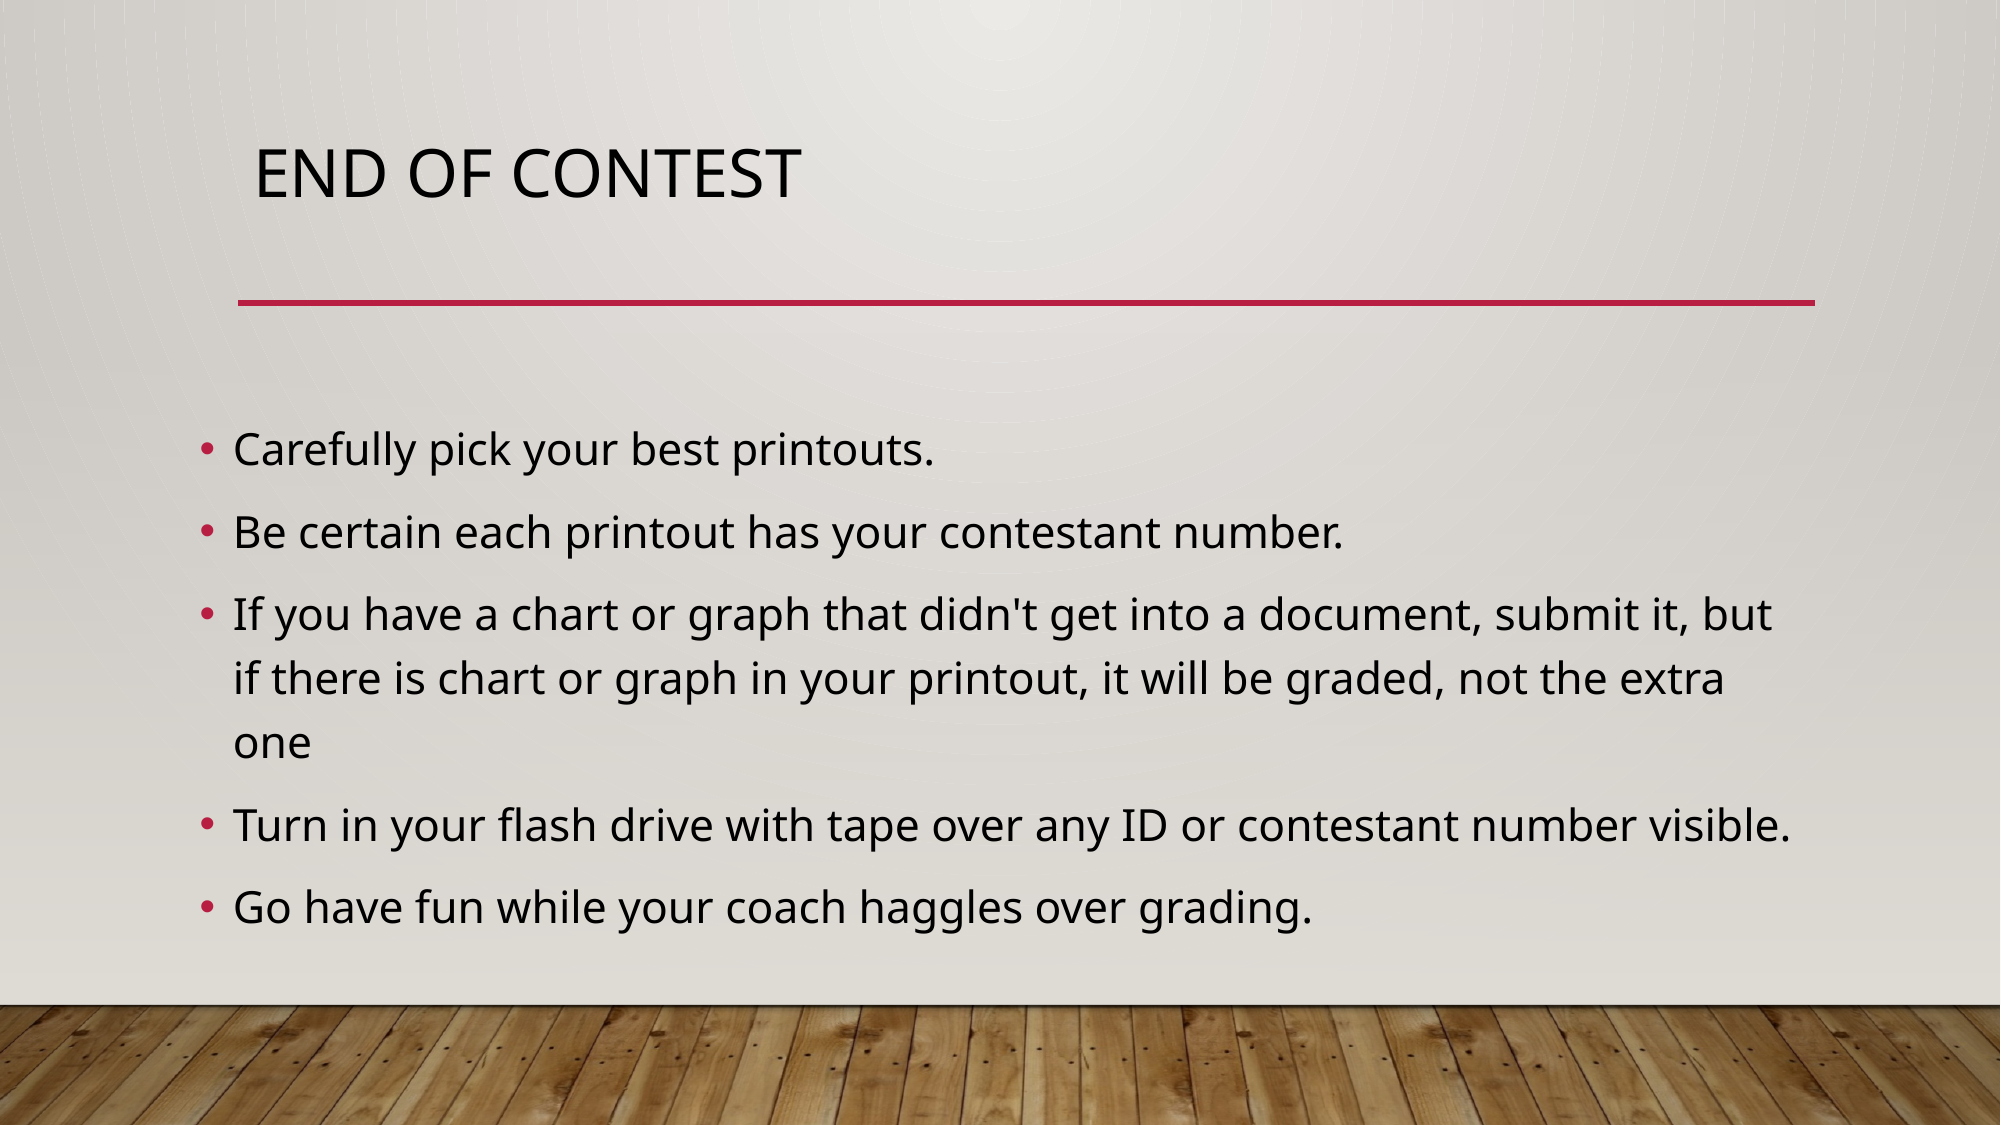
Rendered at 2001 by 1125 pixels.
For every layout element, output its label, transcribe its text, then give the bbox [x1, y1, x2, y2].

list Carefully pick your best printouts. Be certain each printout has your contestant number. If you have a chart or graph that didn't get into a document, submit it, but if there is chart or graph in your printout, it will be graded, not the extra one Turn in your flash drive with tape over any ID or contestant number visible. Go have fun while your coach haggles over grading. [184, 403, 1810, 1004]
title END OF CONTEST [238, 131, 1814, 305]
picture [0, 1005, 2000, 1125]
